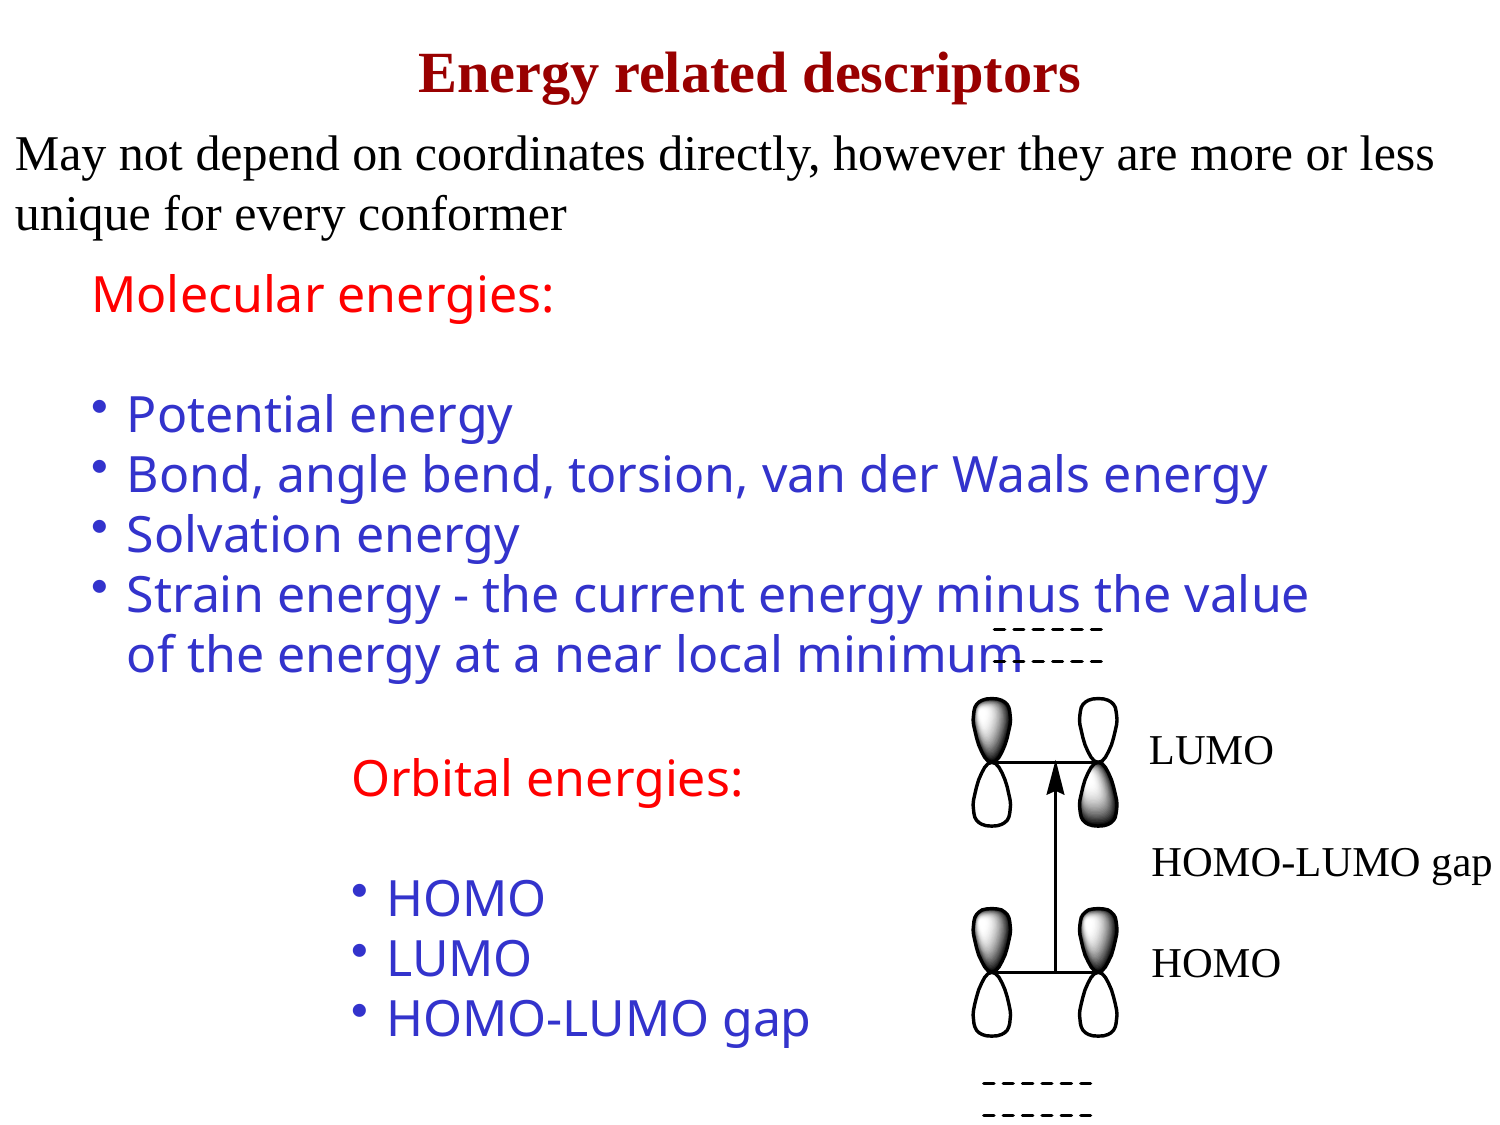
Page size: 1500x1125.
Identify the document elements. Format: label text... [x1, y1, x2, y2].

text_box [962, 619, 1500, 1125]
title Energy related descriptors [112, 24, 1388, 113]
text_box Orbital energies: HOMO LUMO HOMO-LUMO gap [336, 739, 957, 1055]
text_box Molecular energies: Potential energy Bond, angle bend, torsion, van der Waals energy Solvation energy Strain energy - the current energy minus the value of the energy at a near local minimum [76, 255, 1341, 691]
text_box May not depend on coordinates directly, however they are more or less unique for every conformer [0, 113, 1500, 249]
